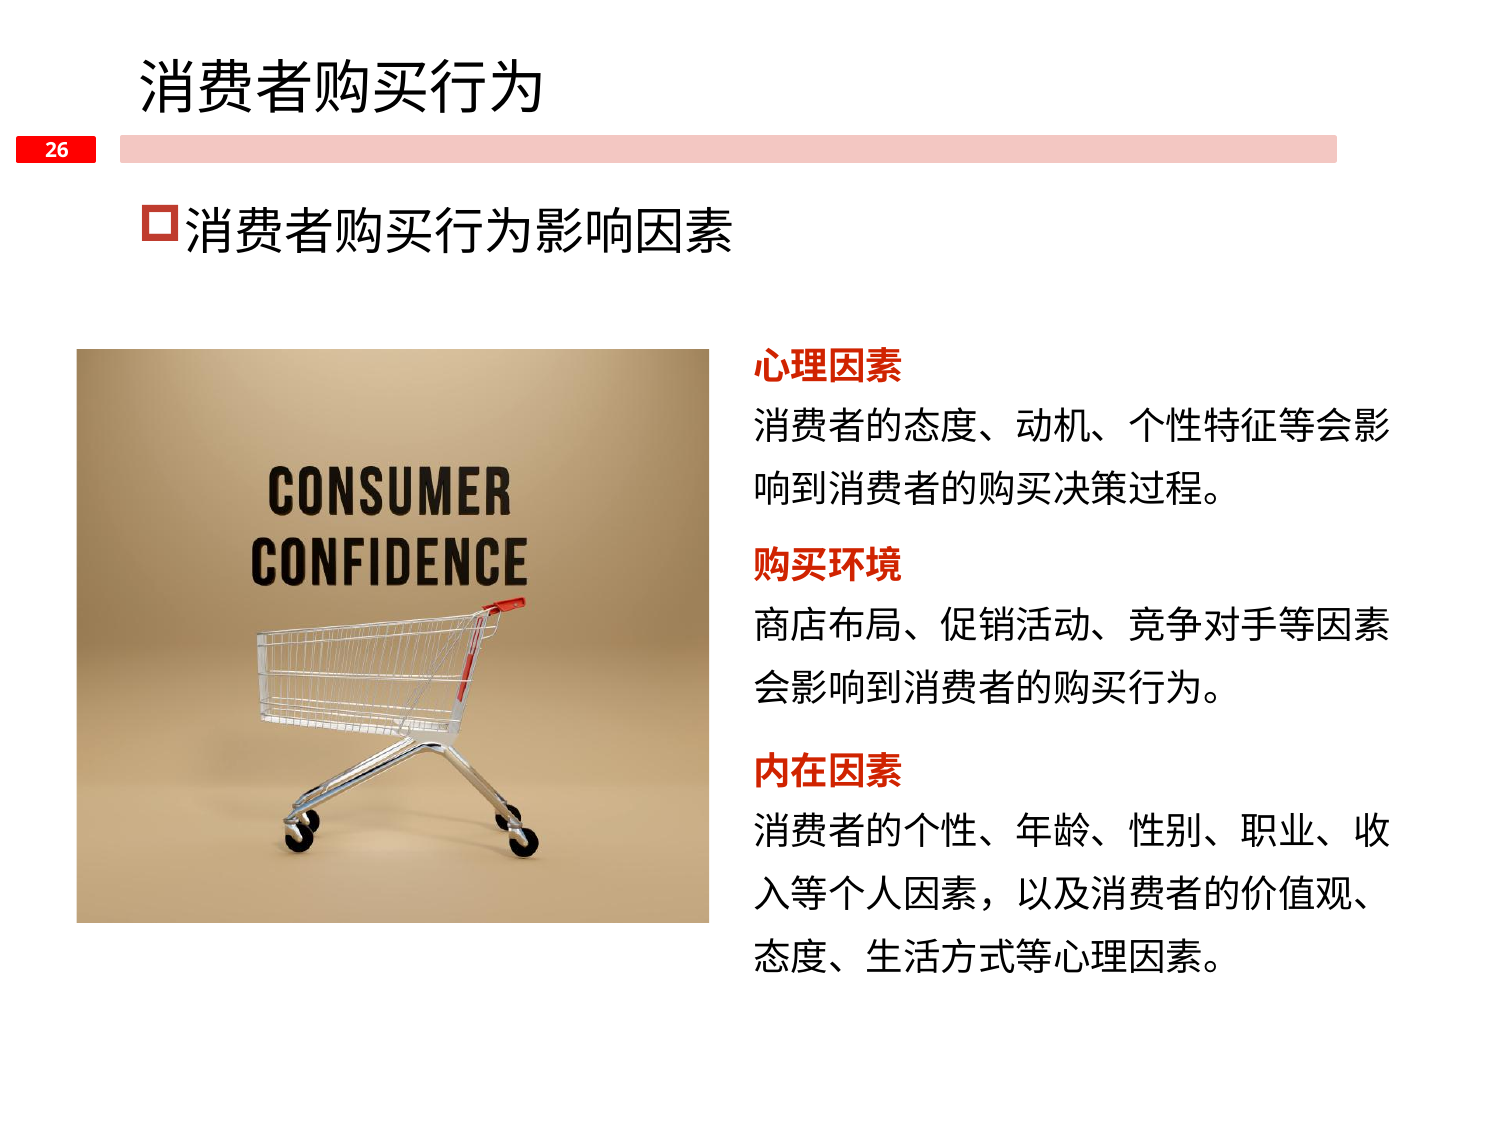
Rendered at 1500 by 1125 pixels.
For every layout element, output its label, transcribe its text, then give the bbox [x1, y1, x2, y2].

text_box [17, 129, 97, 189]
picture [76, 349, 710, 923]
text_box 消费者的态度、动机、个性特征等会影响到消费者的购买决策过程。 [739, 377, 1412, 488]
text_box 消费者的个性、年龄、性别、职业、收入等个人因素，以及消费者的价值观、态度、生活方式等心理因素。 [739, 782, 1412, 893]
text_box 内在因素 [739, 746, 1363, 799]
text_box 心理因素 [739, 338, 1374, 394]
text_box 购买环境 [739, 538, 1363, 593]
text_box 消费者购买行为 [123, 42, 958, 128]
text_box 商店布局、促销活动、竞争对手等因素会影响到消费者的购买行为。 [739, 576, 1412, 685]
text_box 消费者购买行为影响因素 [123, 192, 1081, 286]
